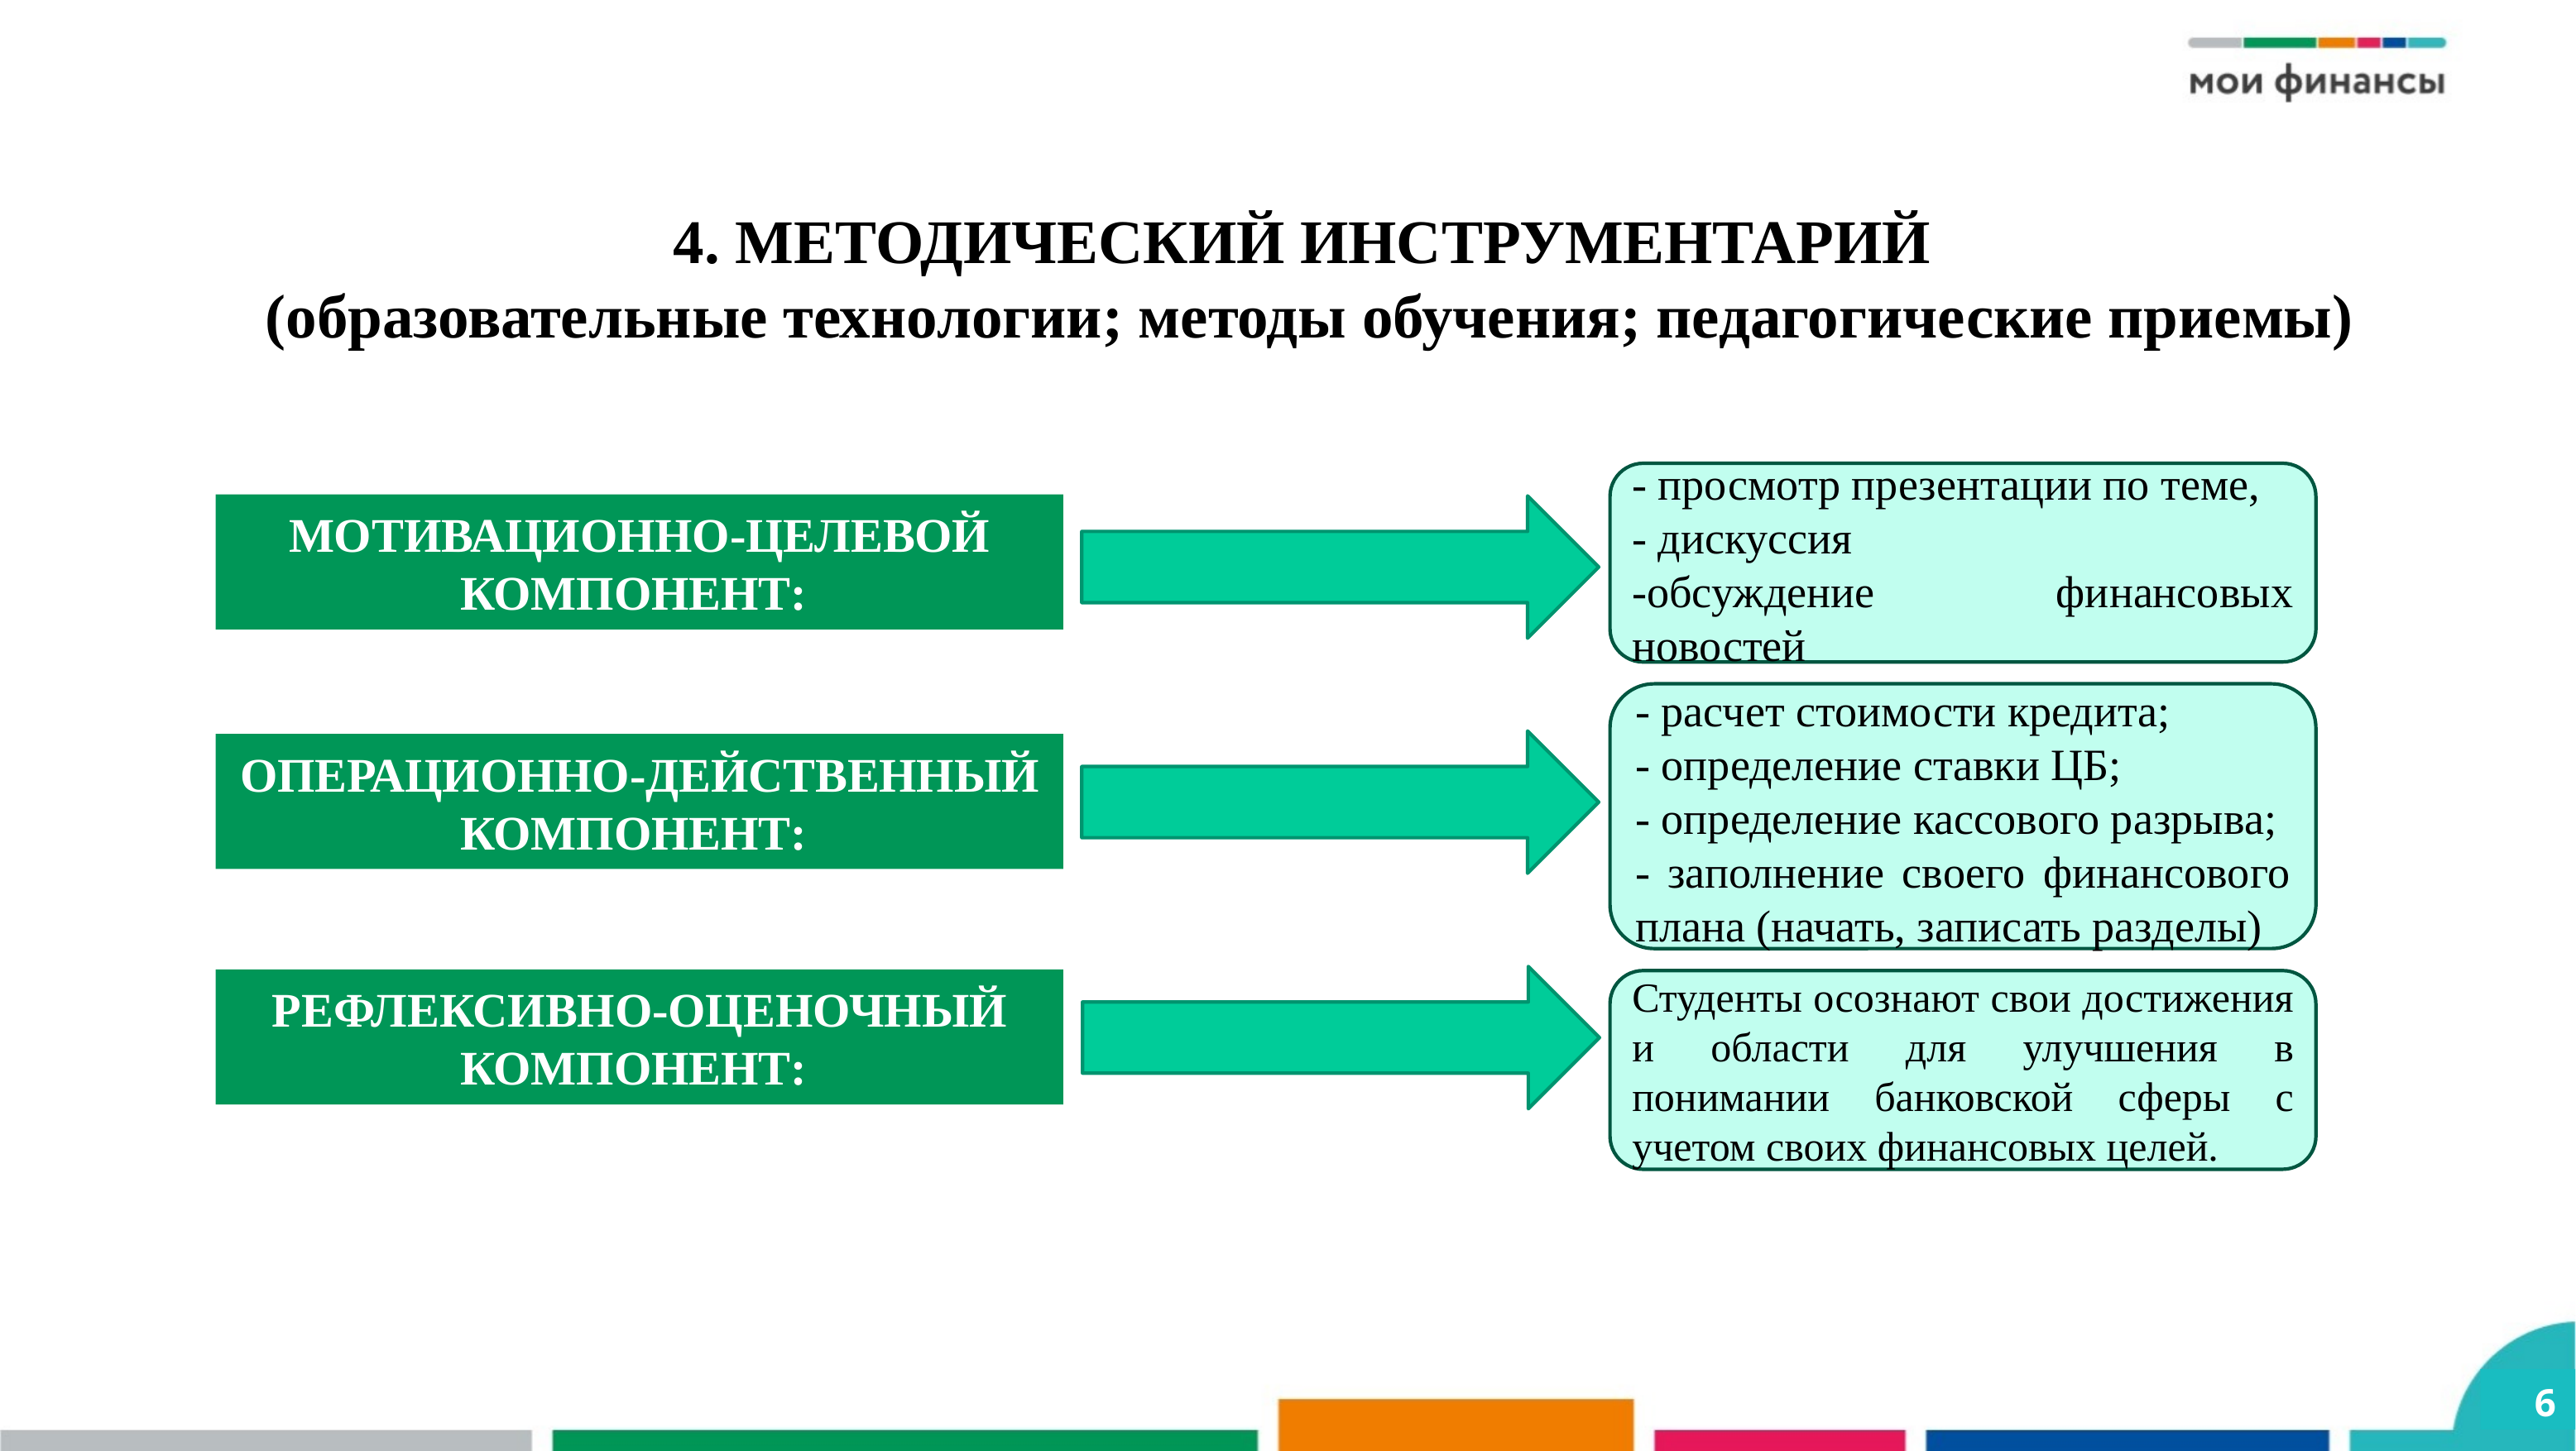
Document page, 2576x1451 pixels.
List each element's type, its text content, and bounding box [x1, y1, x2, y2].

text_box - просмотр презентации по теме, - дискуссия -обсуждение финансовых новостей [1609, 463, 2316, 663]
picture [0, 0, 2576, 1451]
text_box МОТИВАЦИОННО-ЦЕЛЕВОЙ КОМПОНЕНТ: [215, 494, 1063, 630]
text_box ОПЕРАЦИОННО-ДЕЙСТВЕННЫЙ КОМПОНЕНТ: [215, 734, 1063, 869]
text_box РЕФЛЕКСИВНО-ОЦЕНОЧНЫЙ КОМПОНЕНТ: [215, 969, 1063, 1105]
text_box [1082, 496, 1600, 639]
text_box [1082, 730, 1600, 874]
text_box 4. МЕТОДИЧЕСКИЙ ИНСТРУМЕНТАРИЙ (образовательные технологии; методы обучения; педагогические приемы) [44, 192, 2576, 361]
text_box [1082, 966, 1600, 1109]
text_box 6 [2480, 1368, 2576, 1430]
text_box - расчет стоимости кредита; - определение ставки ЦБ; - определение кассового разрыва; - заполнение своего финансового плана (начать, записать разделы) [1609, 683, 2316, 949]
text_box Студенты осознают свои достижения и области для улучшения в понимании банковской сферы с учетом своих финансовых целей. [1609, 970, 2316, 1170]
